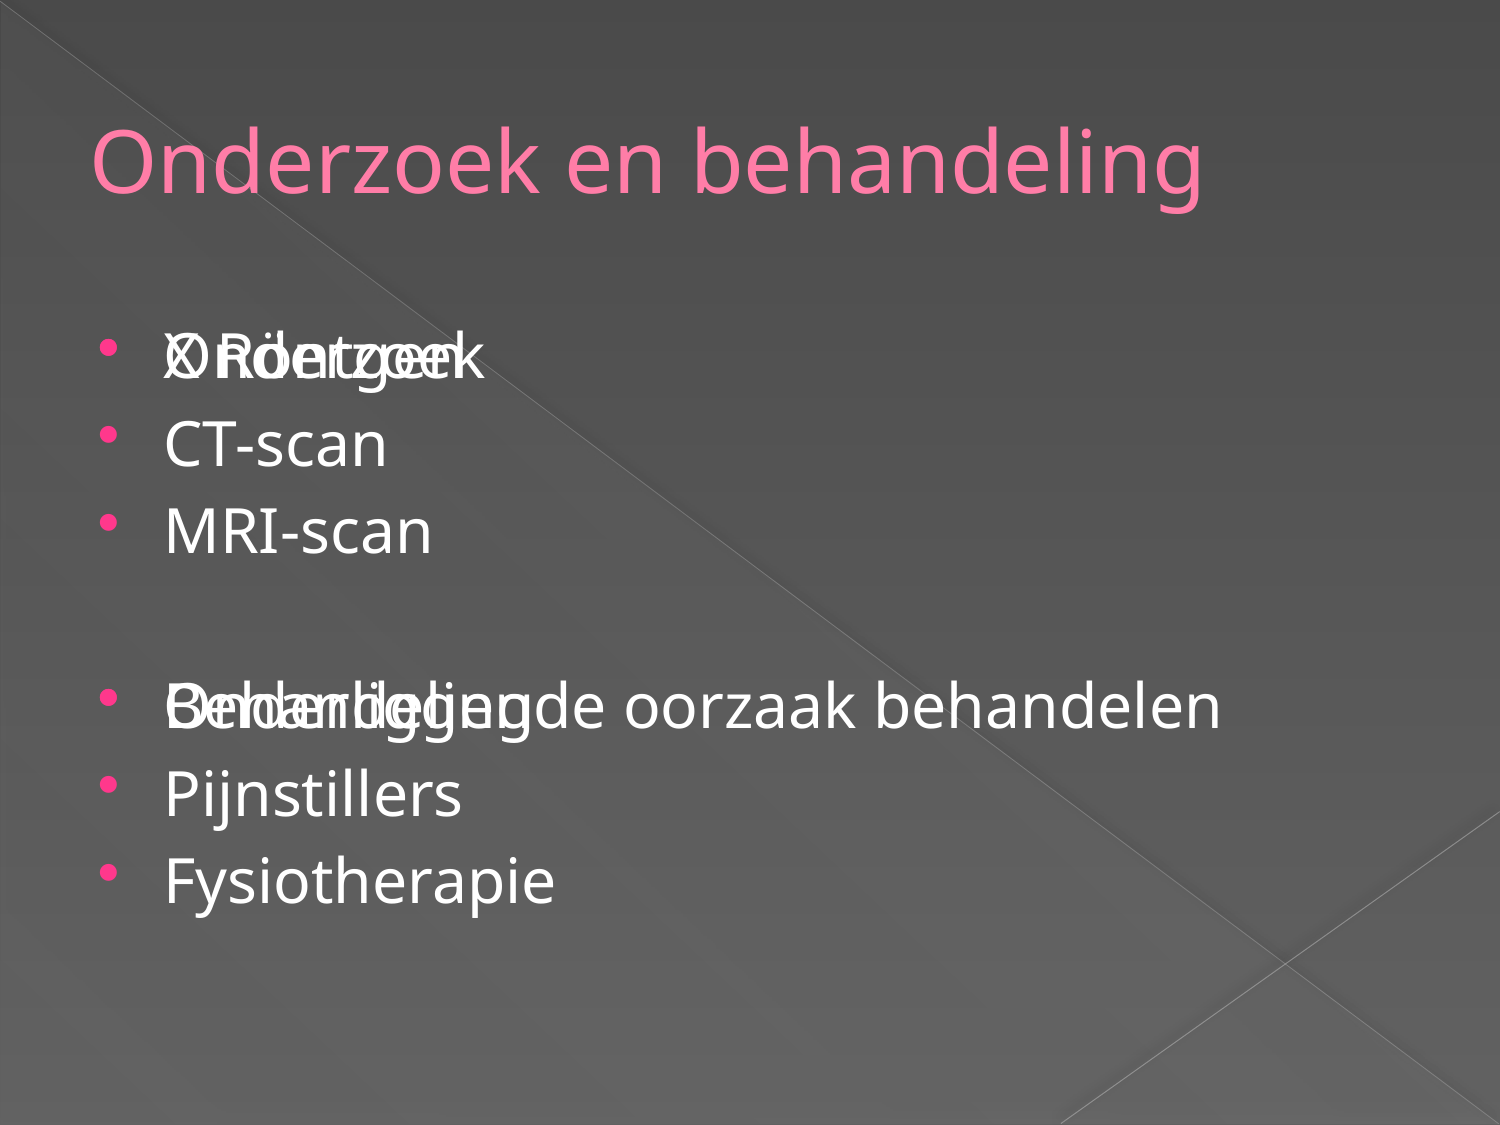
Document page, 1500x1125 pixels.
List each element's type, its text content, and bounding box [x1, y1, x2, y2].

title Onderzoek en behandeling [75, 43, 1425, 274]
list X Röntgen CT-scan MRI-scan Onderliggende oorzaak behandelen Pijnstillers Fysiotherapie [75, 308, 1425, 1059]
